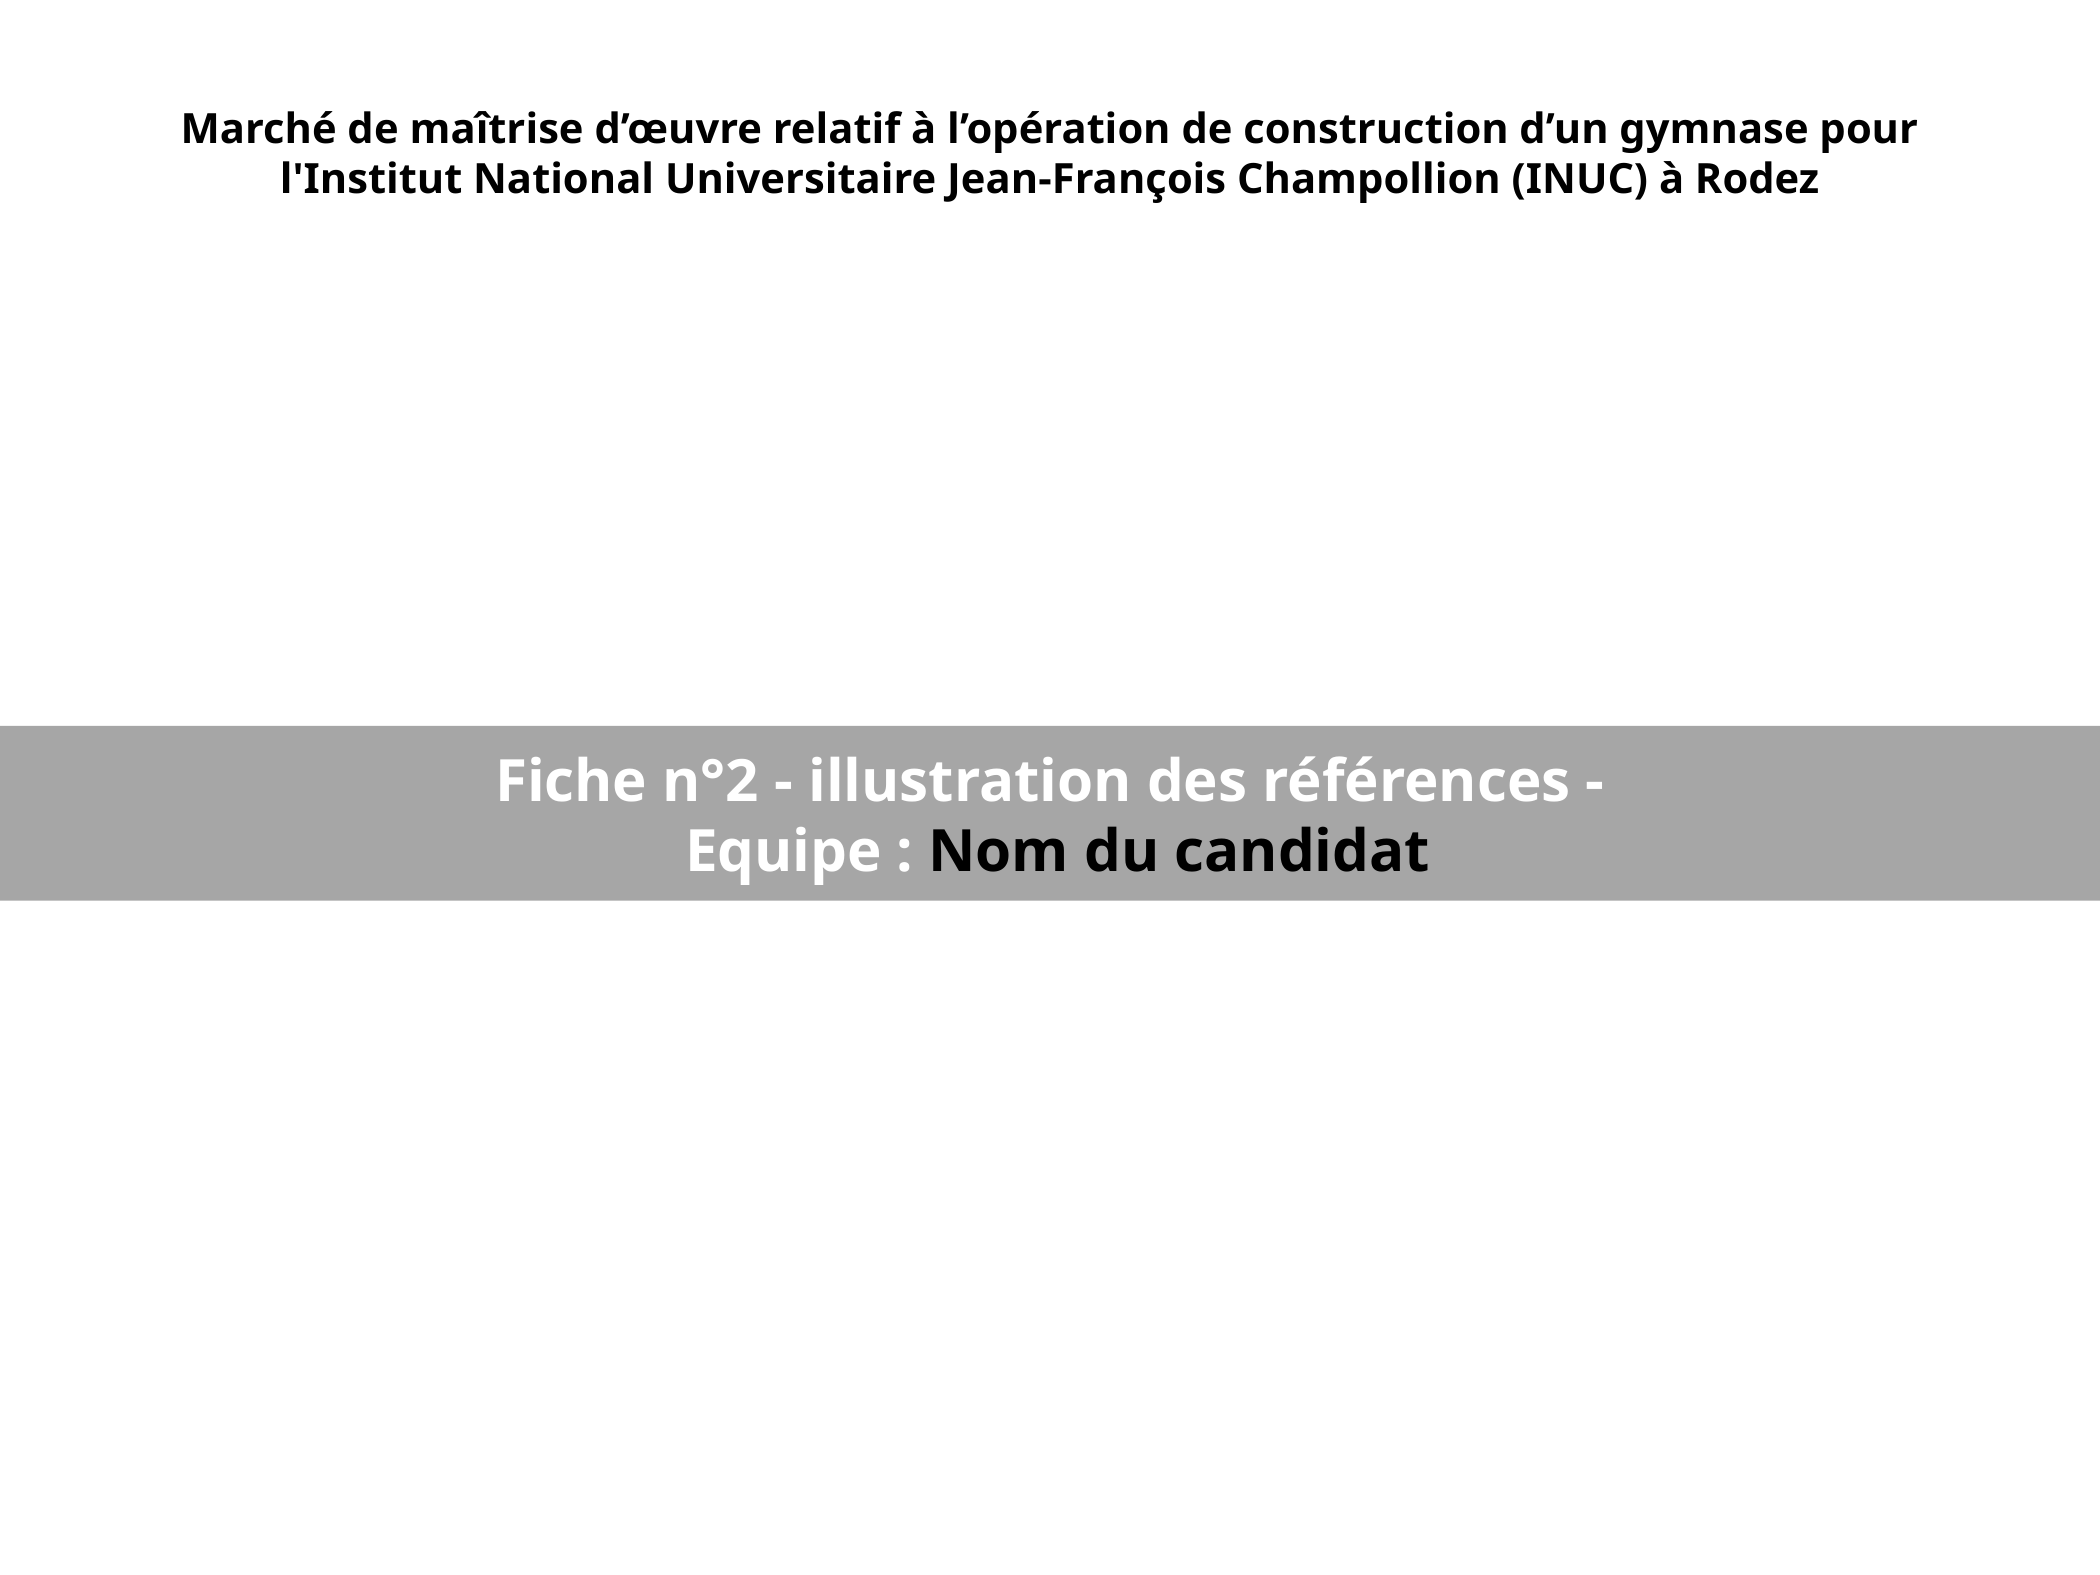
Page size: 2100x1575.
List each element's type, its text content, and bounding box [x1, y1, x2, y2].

text_box Fiche n°2 - illustration des références - Equipe : Nom du candidat [0, 725, 2100, 902]
text_box Marché de maîtrise d’œuvre relatif à l’opération de construction d’un gymnase pour l'Institut National Universitaire Jean-François Champollion (INUC) à Rodez [148, 94, 1952, 209]
